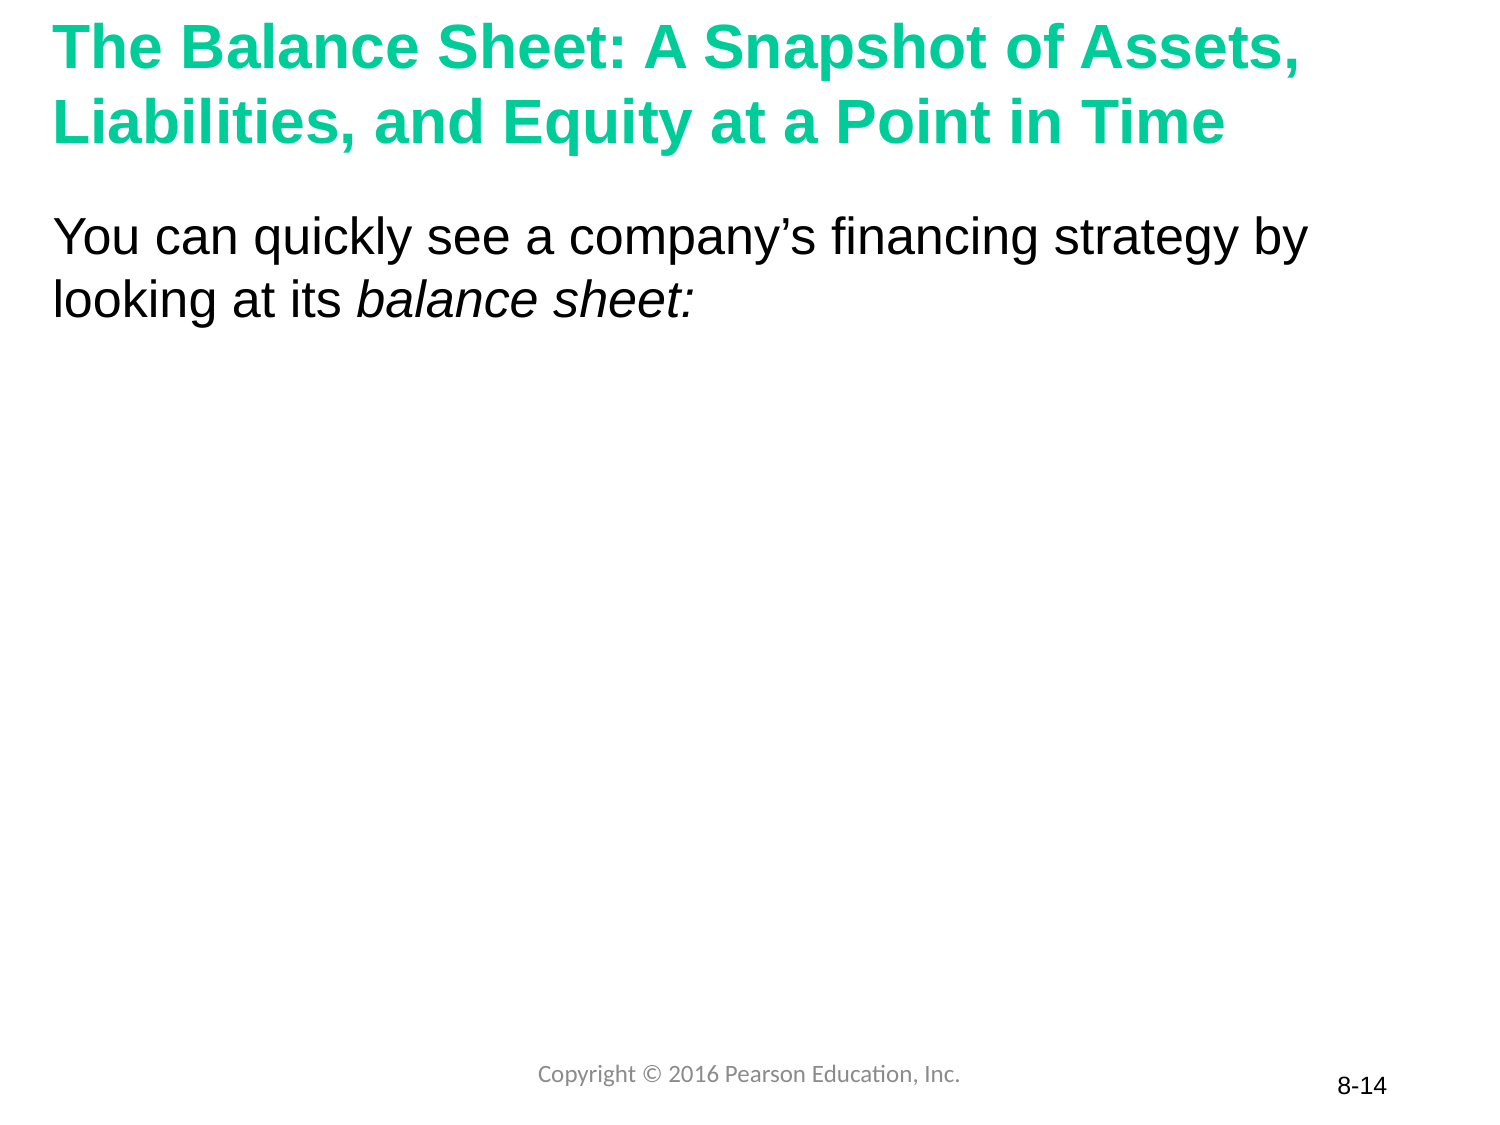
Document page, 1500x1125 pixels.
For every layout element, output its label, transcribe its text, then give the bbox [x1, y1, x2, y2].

title The Balance Sheet: A Snapshot of Assets, Liabilities, and Equity at a Point in Time [37, 0, 1388, 175]
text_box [174, 274, 1276, 1038]
list You can quickly see a company’s financing strategy by looking at its balance sheet: [37, 195, 1500, 938]
footer Copyright © 2016 Pearson Education, Inc. [512, 1047, 988, 1103]
